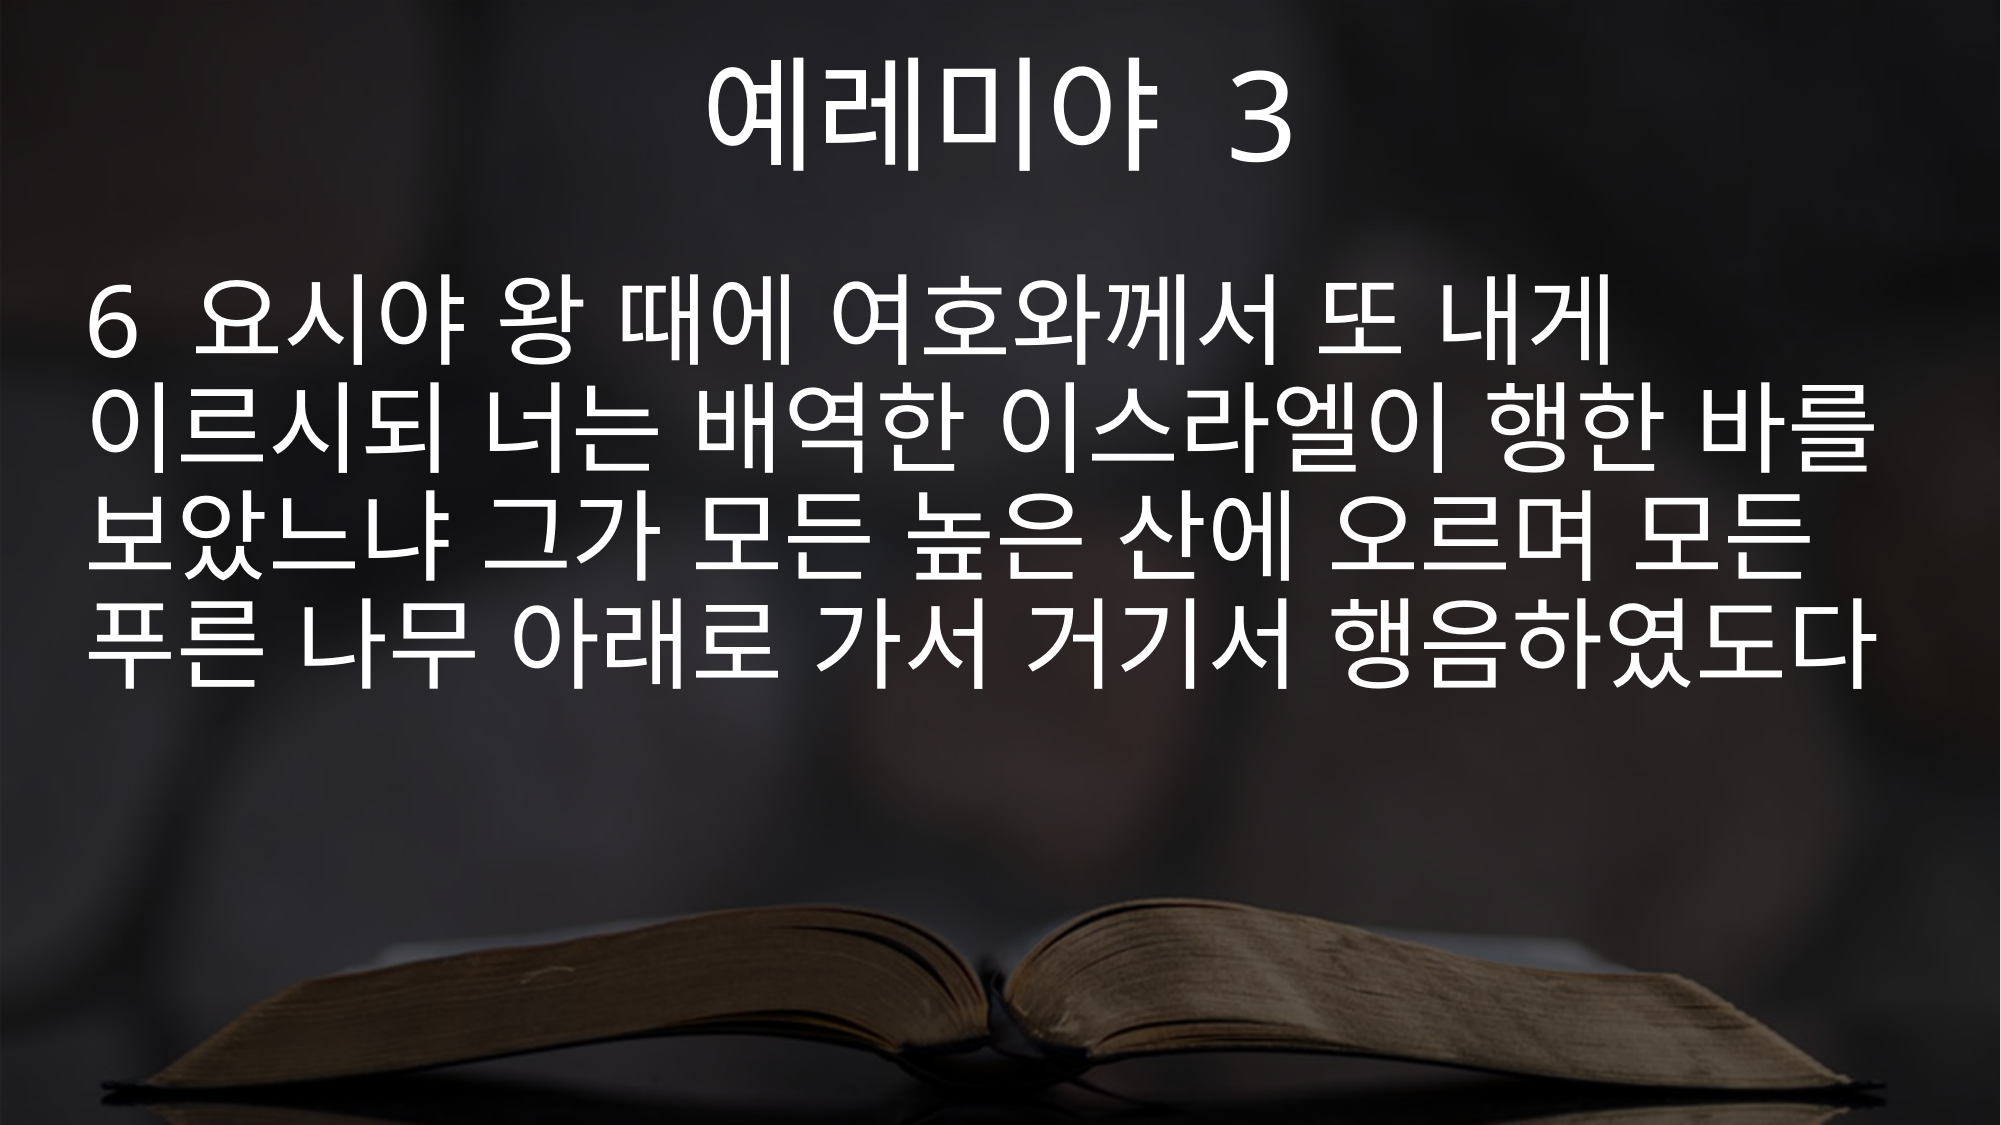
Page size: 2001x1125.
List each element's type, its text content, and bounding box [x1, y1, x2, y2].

footer 예레미야 3 [0, 32, 2000, 192]
picture [0, 0, 2001, 1125]
list 6 요시야 왕 때에 여호와께서 또 내게 이르시되 너는 배역한 이스라엘이 행한 바를 보았느냐 그가 모든 높은 산에 오르며 모든 푸른 나무 아래로 가서 거기서 행음하였도다 [69, 263, 1953, 423]
